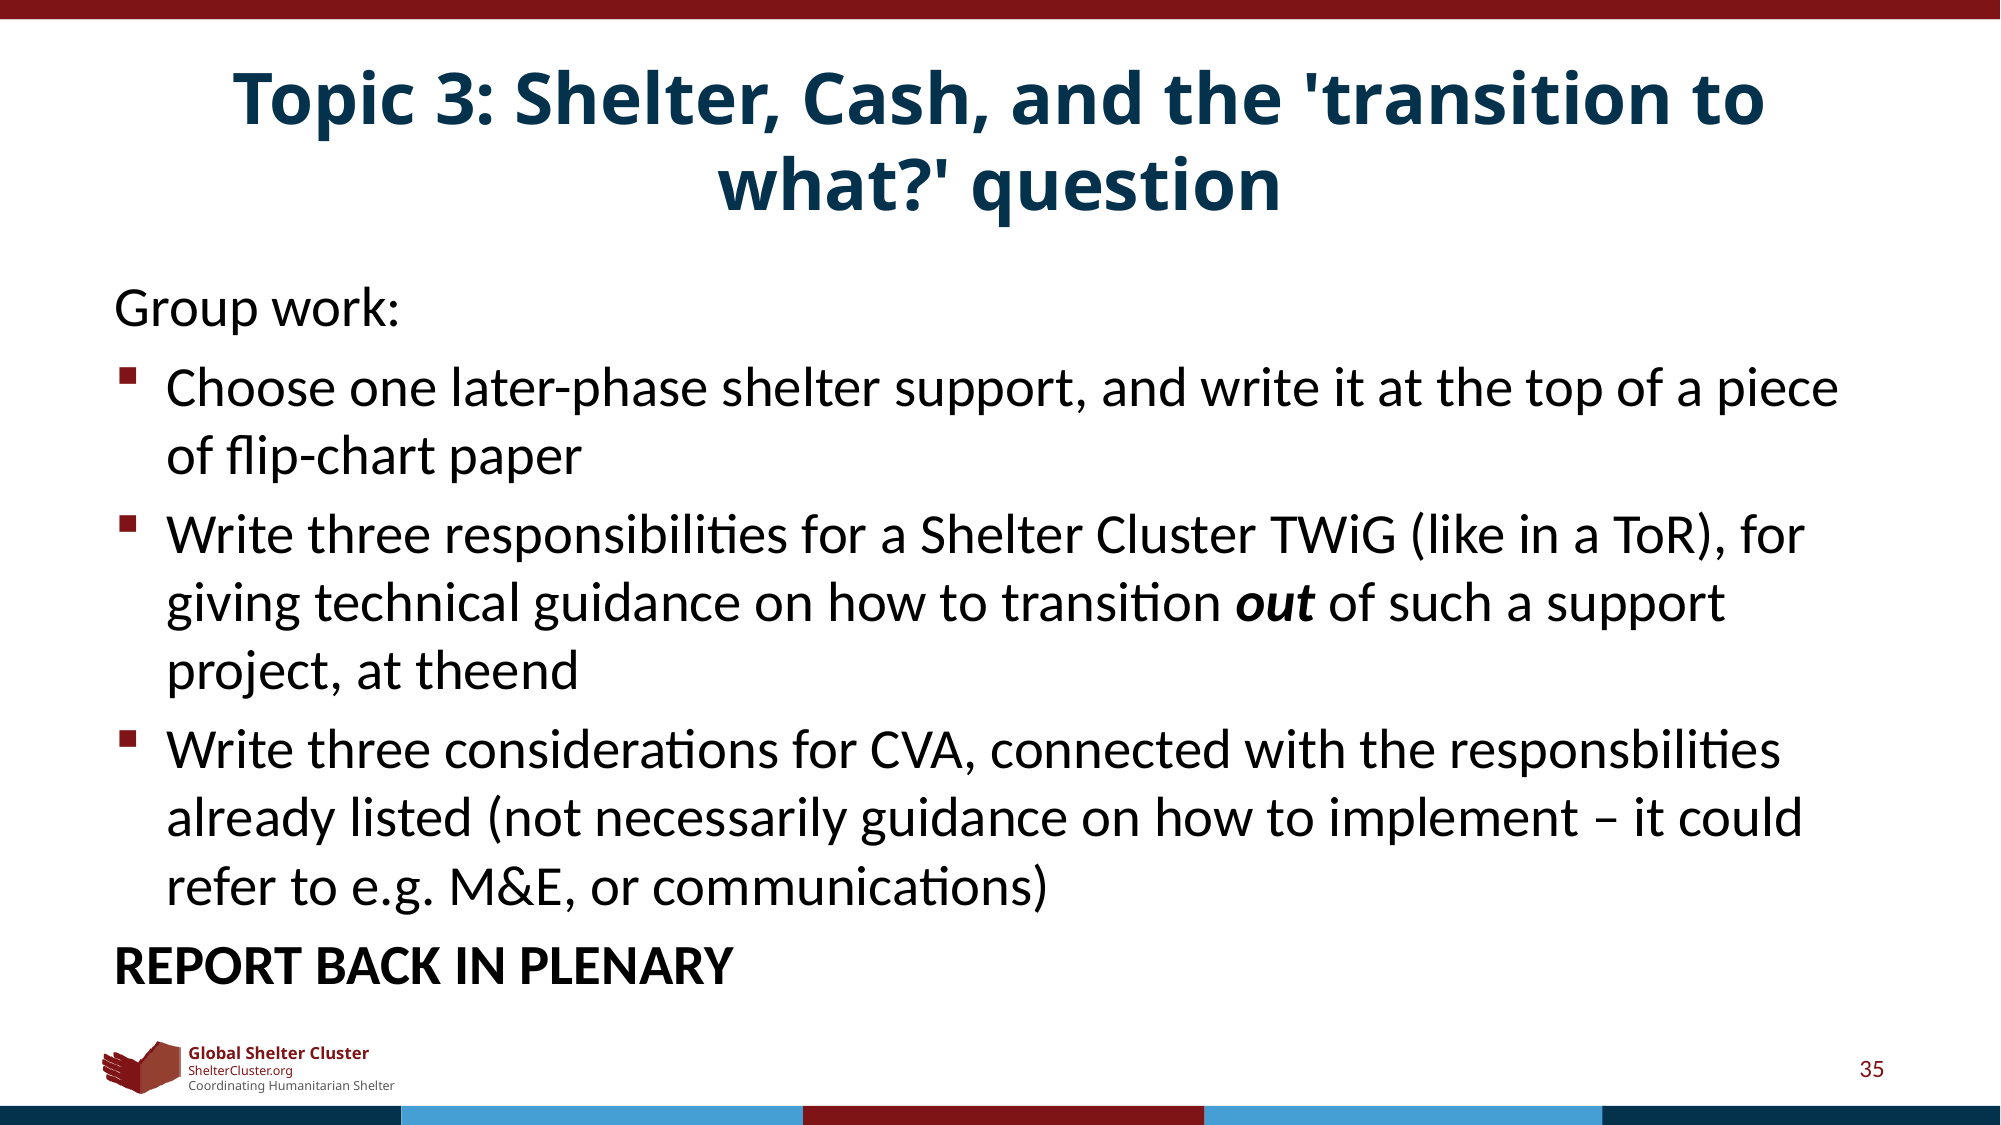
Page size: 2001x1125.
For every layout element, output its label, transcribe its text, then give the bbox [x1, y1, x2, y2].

title Topic 3: Shelter, Cash, and the 'transition to what?' question [99, 45, 1900, 233]
list Group work: Choose one later-phase shelter support, and write it at the top of a piece of flip-chart paper Write three responsibilities for a Shelter Cluster TWiG (like in a ToR), for giving technical guidance on how to transition out of such a support project, at theend Write three considerations for CVA, connected with the responsbilities already listed (not necessarily guidance on how to implement – it could refer to e.g. M&E, or communications) REPORT BACK IN PLENARY [99, 262, 1900, 1005]
slide_number 35 [1433, 1037, 1900, 1098]
picture [102, 1041, 181, 1094]
